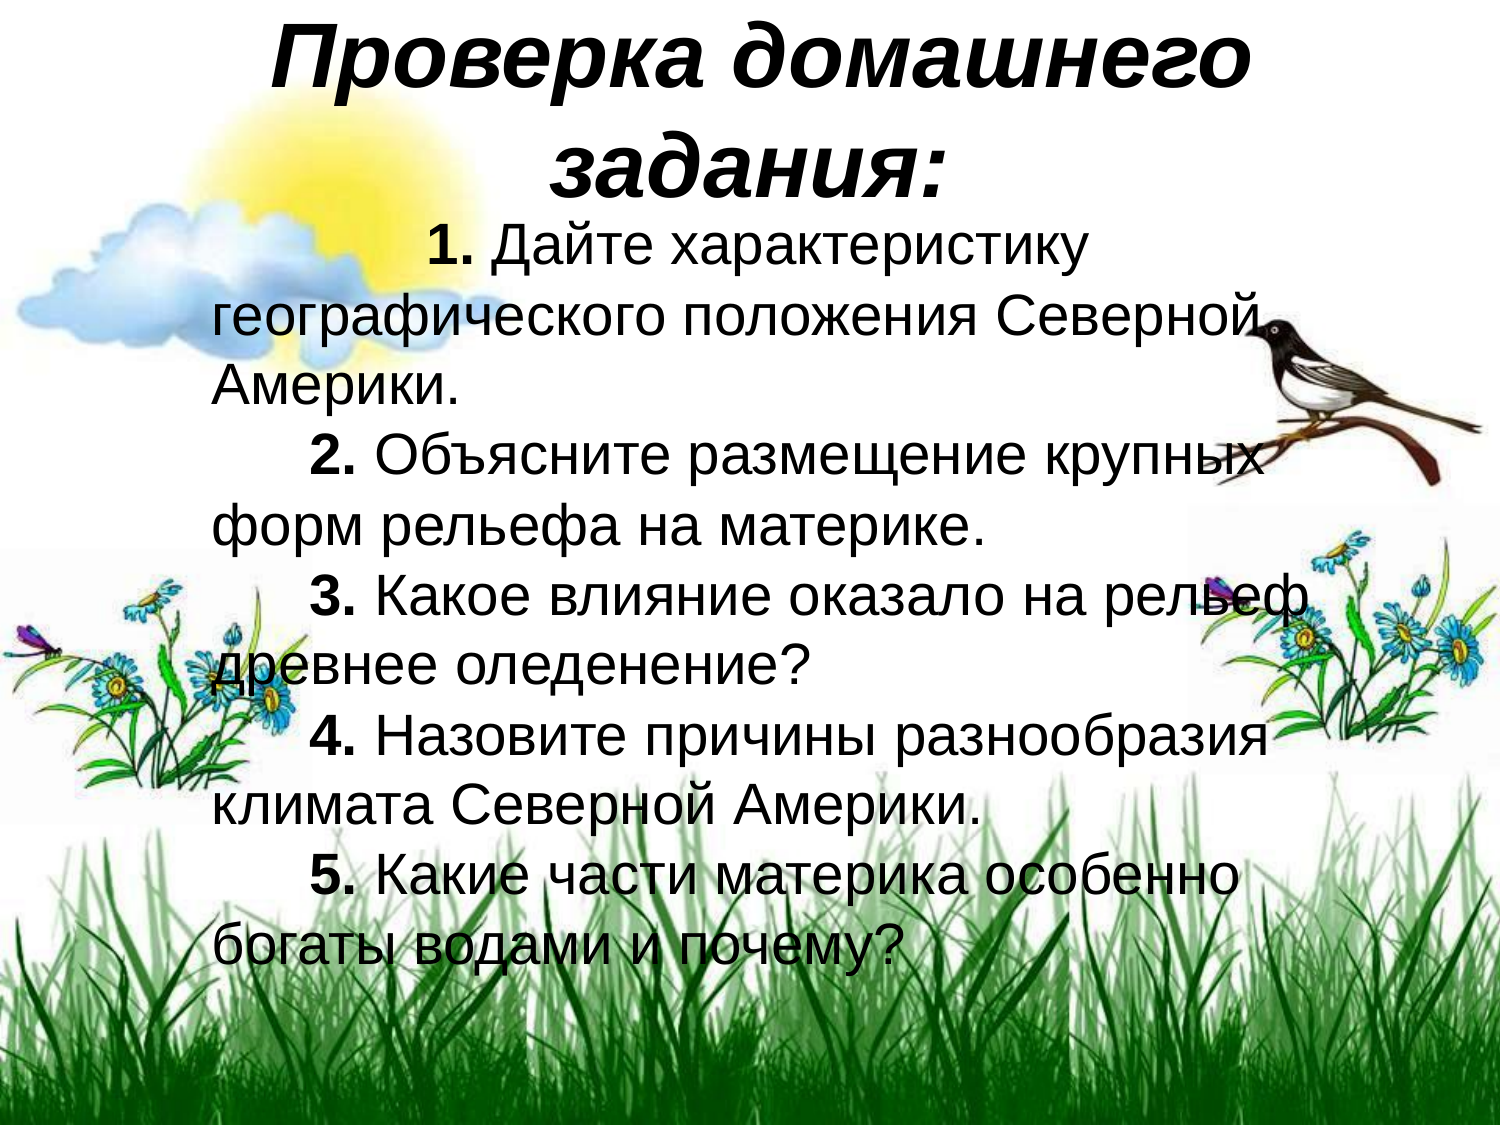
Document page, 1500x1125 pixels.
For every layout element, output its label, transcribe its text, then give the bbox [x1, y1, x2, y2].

list 1. Дайте характеристику географического положения Северной Америки. 2. Объясните размещение крупных форм рельефа на материке. 3. Какое влияние оказало на рельеф древнее оледенение? 4. Назовите причины разнообразия климата Северной Америки. 5. Какие части материка особенно богаты водами и почему? [74, 198, 1426, 1006]
title Проверка домашнего задания: [74, 23, 1426, 188]
picture [0, 0, 1500, 1125]
